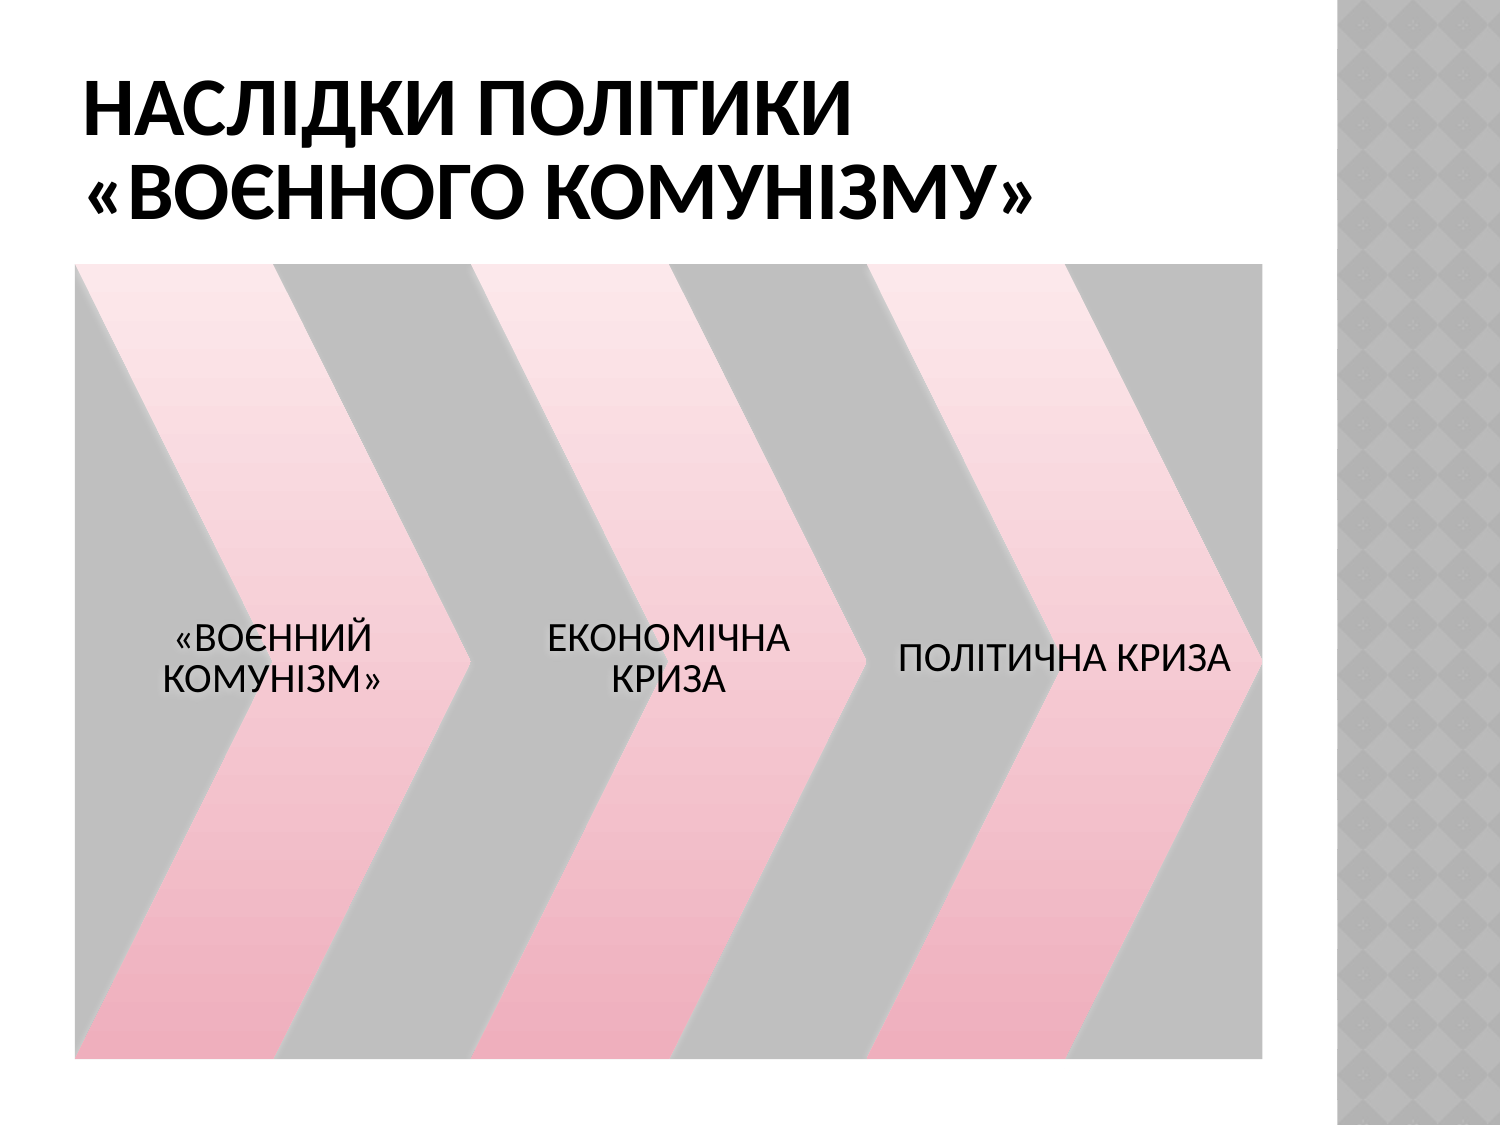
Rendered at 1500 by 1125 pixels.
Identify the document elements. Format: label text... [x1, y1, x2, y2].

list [74, 263, 1263, 1060]
title НАСЛІДКИ ПОЛІТИКИ «ВОЄННОГО КОМУНІЗМУ» [75, 52, 1263, 240]
